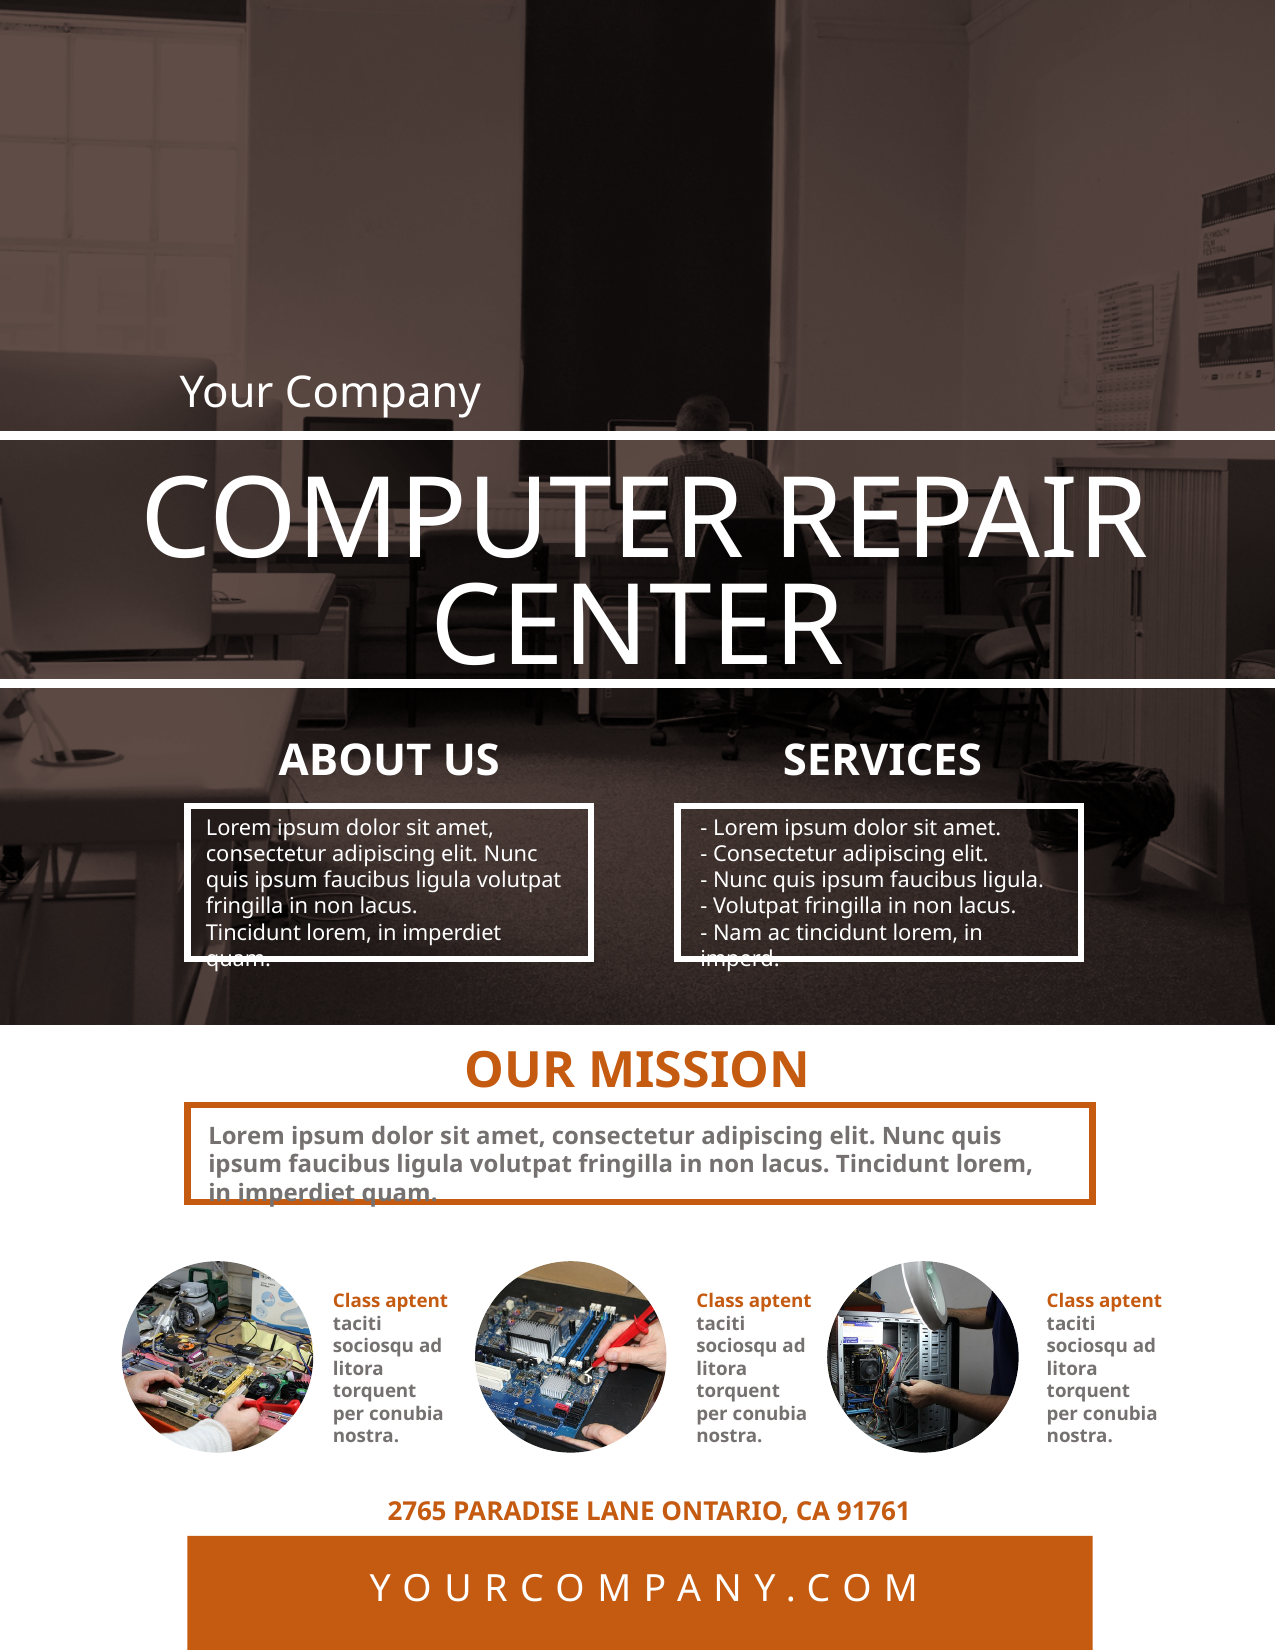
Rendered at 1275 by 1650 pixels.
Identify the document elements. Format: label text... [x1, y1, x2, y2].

text_box Lorem ipsum dolor sit amet, consectetur adipiscing elit. Nunc quis ipsum faucibus ligula volutpat fringilla in non lacus. Tincidunt lorem, in imperdiet quam. [193, 1112, 1074, 1214]
picture [0, 436, 1275, 683]
text_box [828, 1260, 1020, 1454]
text_box Class aptent taciti sociosqu ad litora torquent per conubia nostra. [318, 1281, 464, 1454]
text_box [186, 1535, 1094, 1650]
text_box [120, 1260, 315, 1454]
text_box Class aptent taciti sociosqu ad litora torquent per conubia nostra. [1031, 1281, 1178, 1454]
text_box OUR MISSION [450, 1030, 825, 1106]
picture [0, 684, 1275, 1025]
text_box [186, 1104, 1094, 1203]
picture [0, 0, 1275, 435]
text_box Class aptent taciti sociosqu ad litora torquent per conubia nostra. [681, 1281, 828, 1454]
text_box YOURCOMPANY.COM [354, 1557, 934, 1617]
text_box 2765 PARADISE LANE ONTARIO, CA 91761 [372, 1487, 926, 1534]
text_box [474, 1260, 668, 1454]
